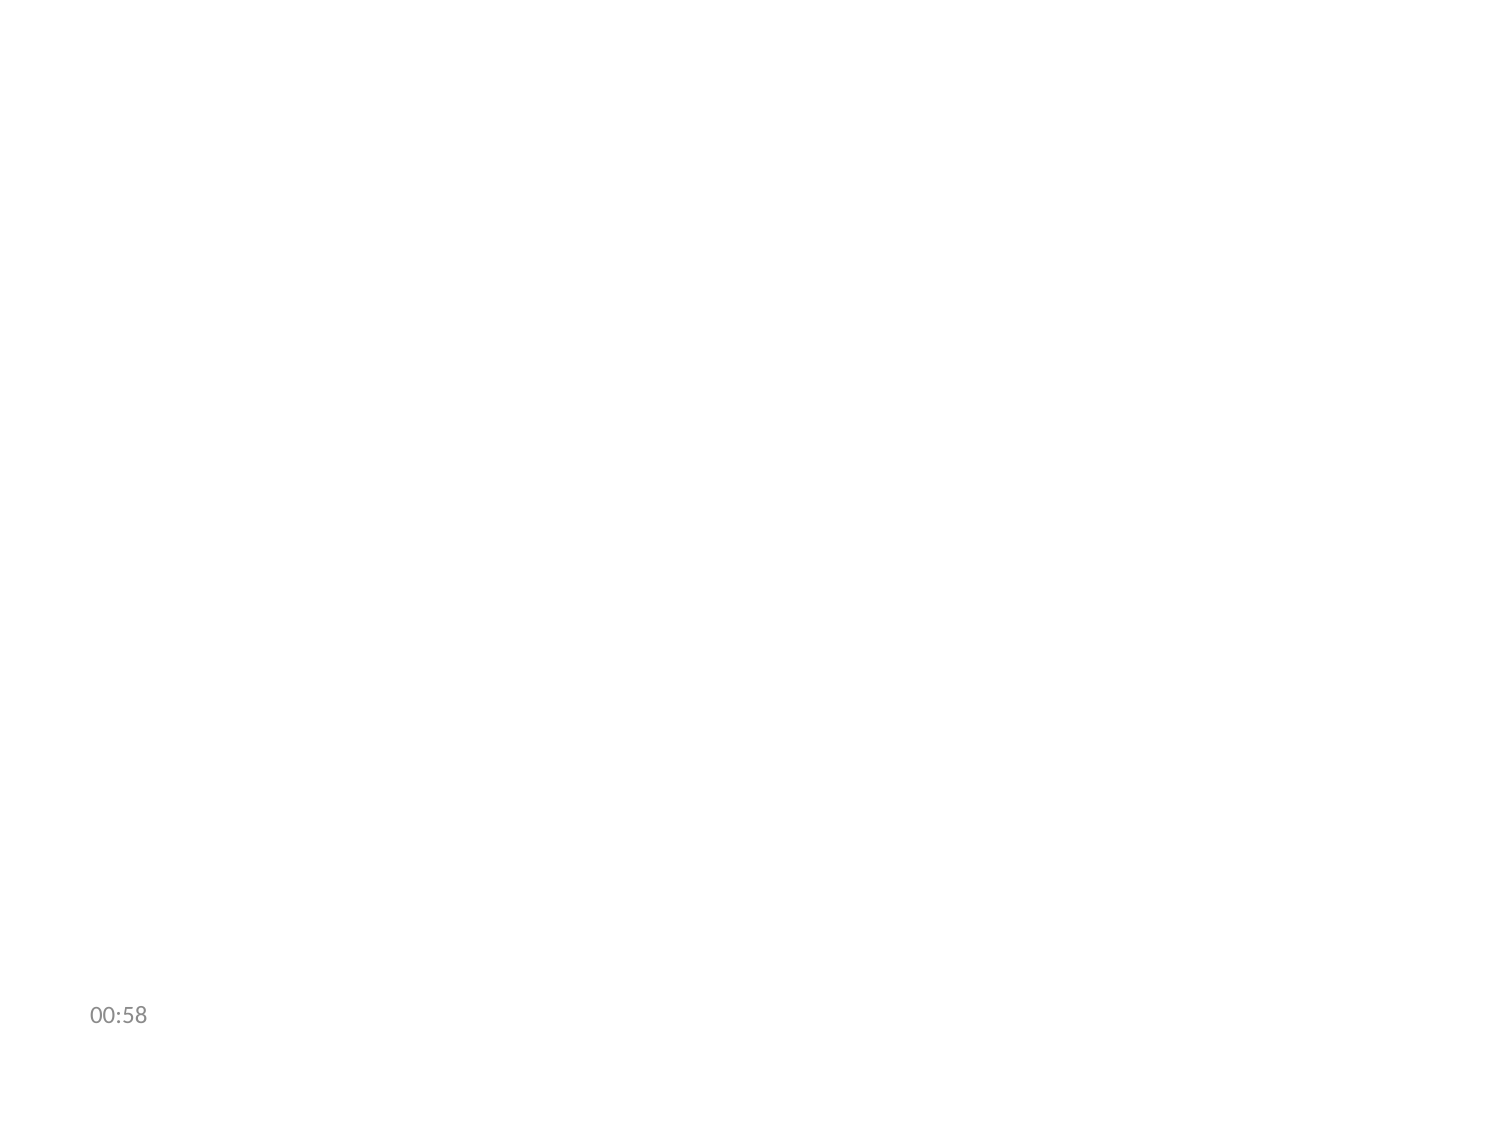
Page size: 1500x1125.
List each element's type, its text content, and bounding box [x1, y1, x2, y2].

text_box 15:35 [75, 983, 425, 1044]
